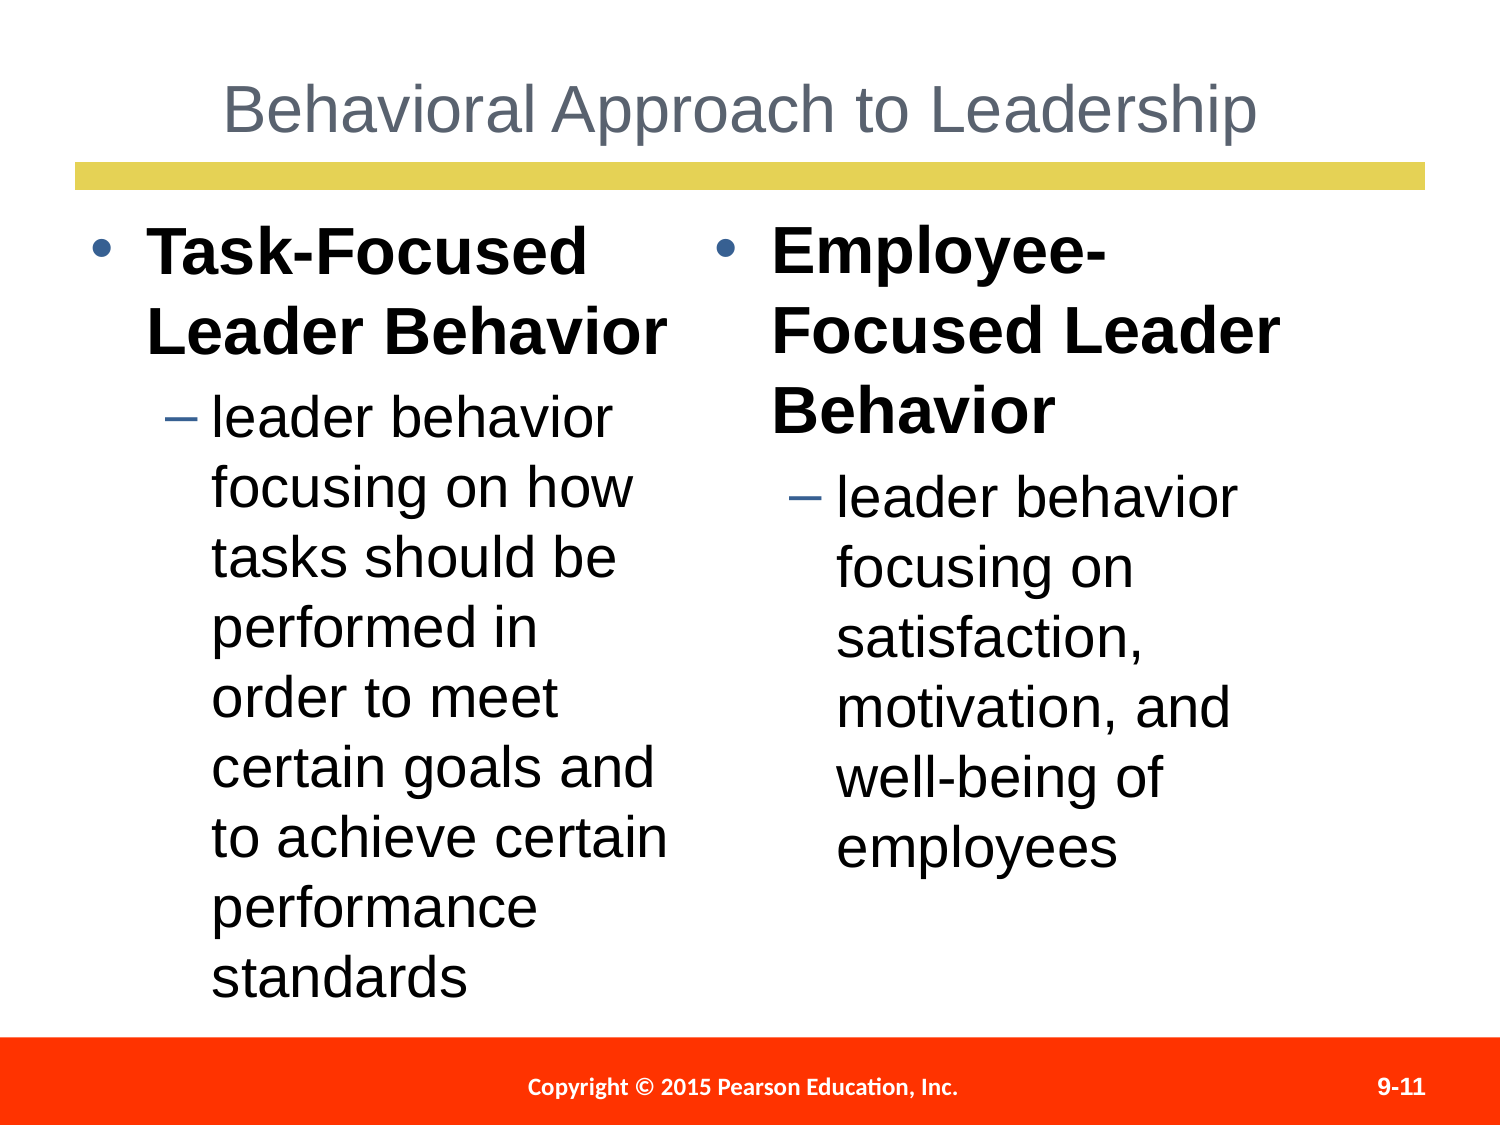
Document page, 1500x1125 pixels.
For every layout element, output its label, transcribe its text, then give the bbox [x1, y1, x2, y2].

list Task-Focused Leader Behavior leader behavior focusing on how tasks should be performed in order to meet certain goals and to achieve certain performance standards [74, 199, 688, 1006]
text_box Employee-Focused Leader Behavior leader behavior focusing on satisfaction, motivation, and well-being of employees [699, 199, 1313, 1005]
title Behavioral Approach to Leadership [74, 12, 1426, 201]
